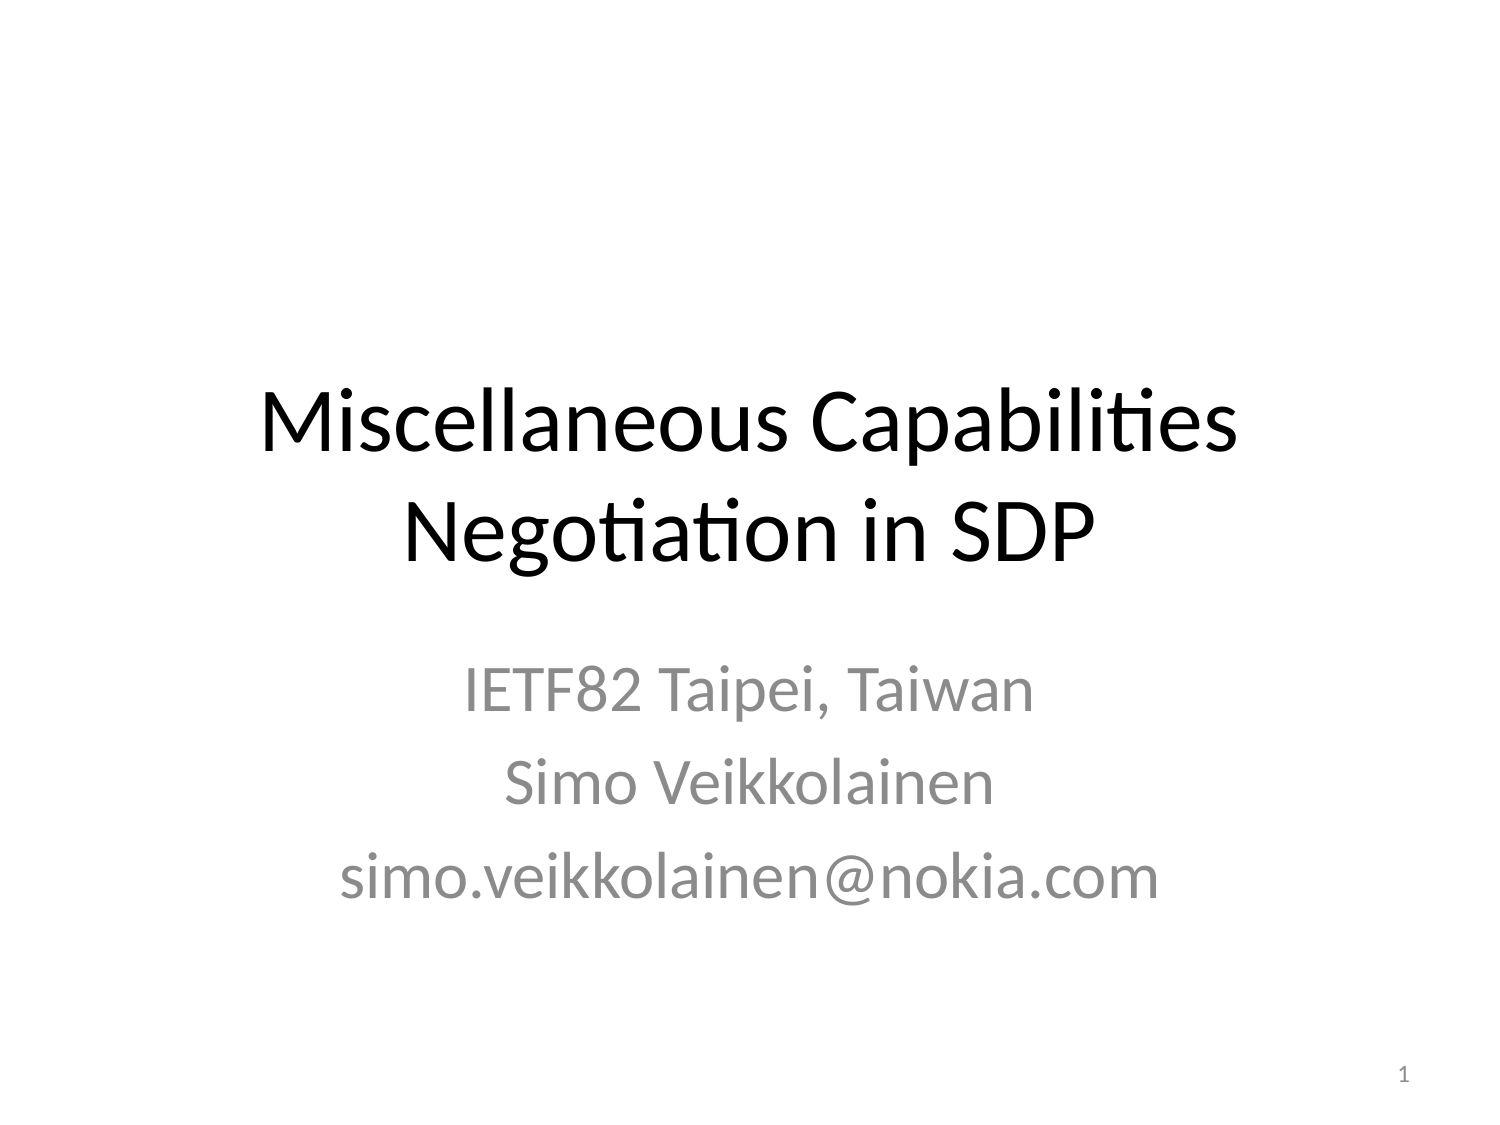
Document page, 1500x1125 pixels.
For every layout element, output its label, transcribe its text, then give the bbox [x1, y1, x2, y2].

slide_number 1 [1074, 1042, 1425, 1103]
subtitle IETF82 Taipei, Taiwan Simo Veikkolainen simo.veikkolainen@nokia.com [225, 637, 1275, 925]
title Miscellaneous Capabilities Negotiation in SDP [112, 349, 1388, 591]
